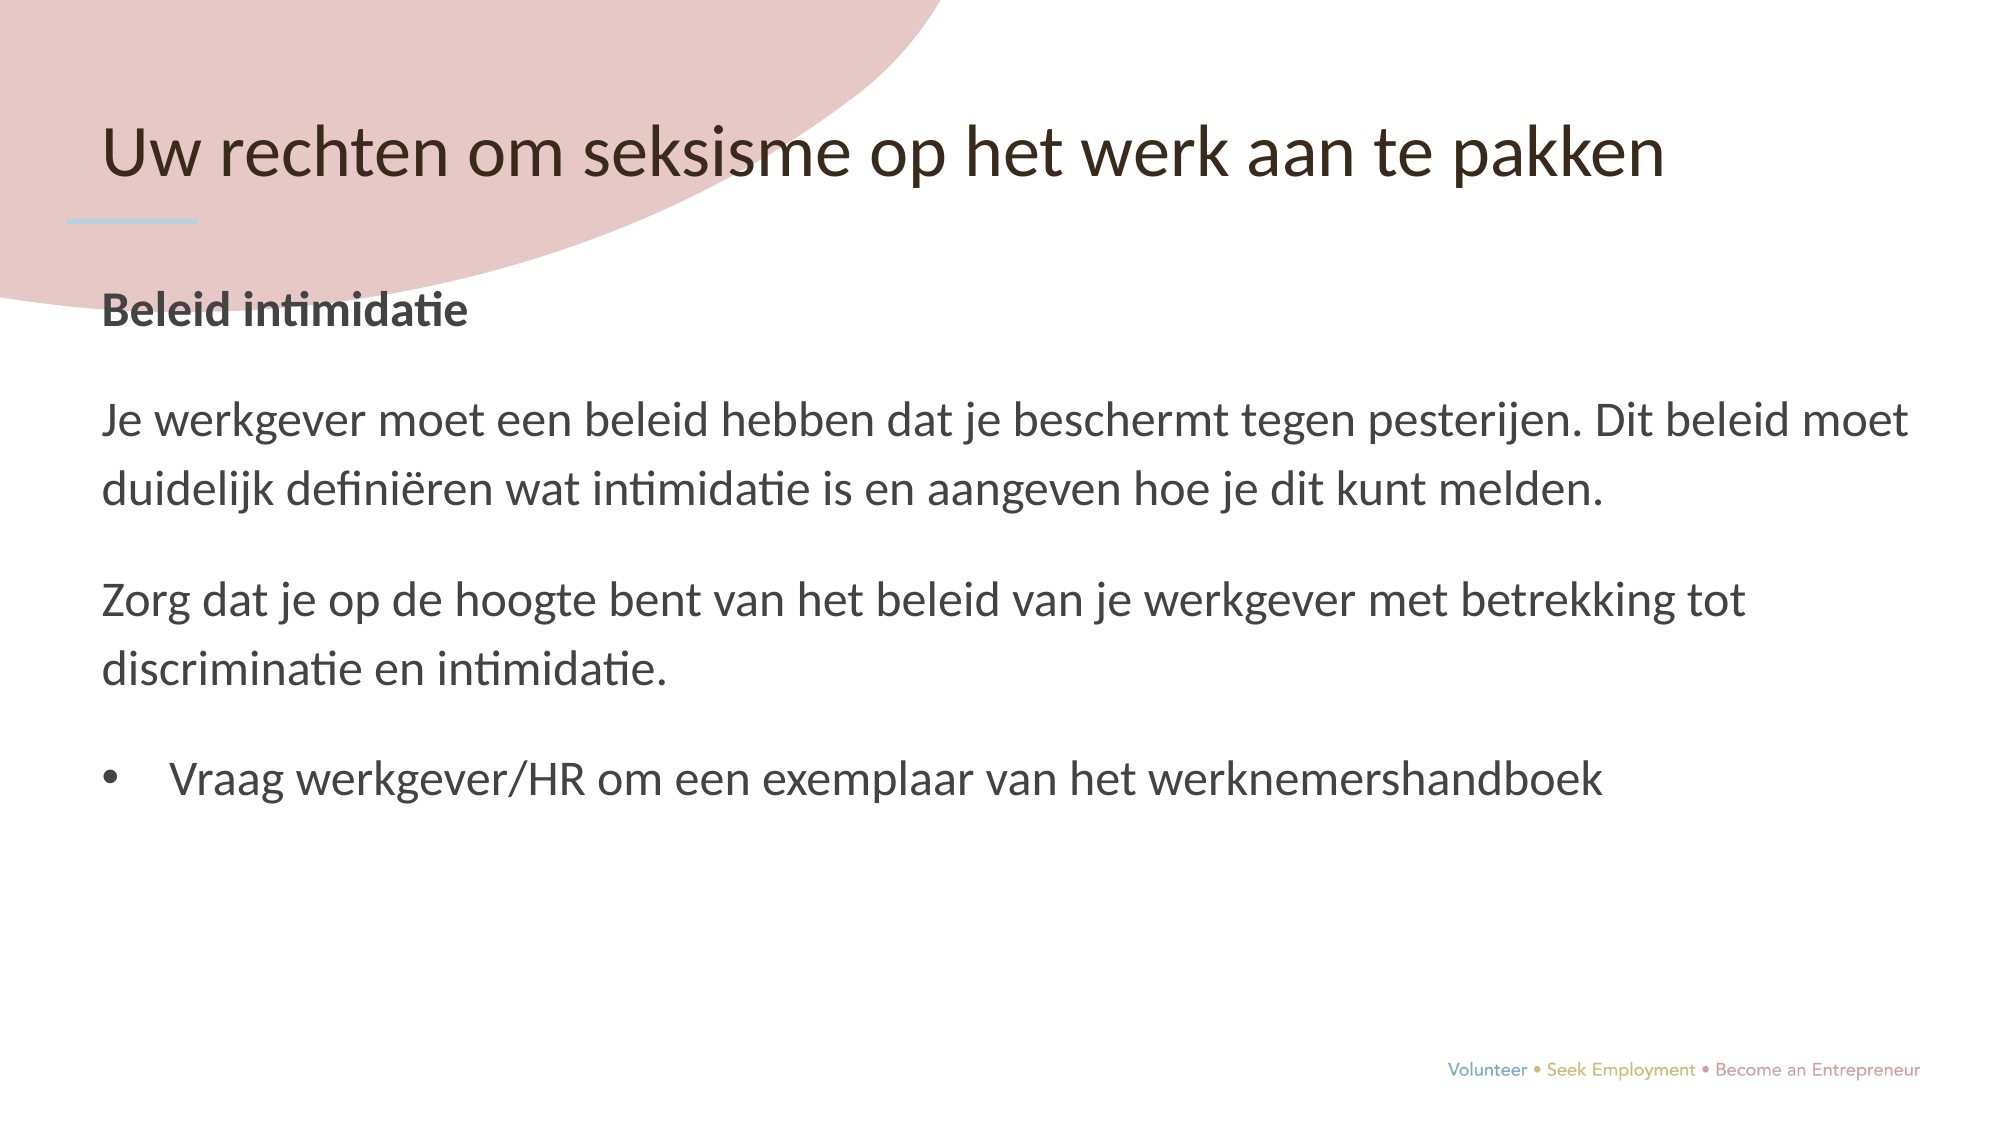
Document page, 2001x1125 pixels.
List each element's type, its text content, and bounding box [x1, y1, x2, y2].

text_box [0, 0, 1119, 433]
list Beleid intimidatie Je werkgever moet een beleid hebben dat je beschermt tegen pesterijen. Dit beleid moet duidelijk definiëren wat intimidatie is en aangeven hoe je dit kunt melden. Zorg dat je op de hoogte bent van het beleid van je werkgever met betrekking tot discriminatie en intimidatie. Vraag werkgever/HR om een exemplaar van het werknemershandboek [86, 259, 1928, 973]
picture [1418, 1046, 1971, 1103]
list Uw rechten om seksisme op het werk aan te pakken [1119, 105, 1928, 201]
